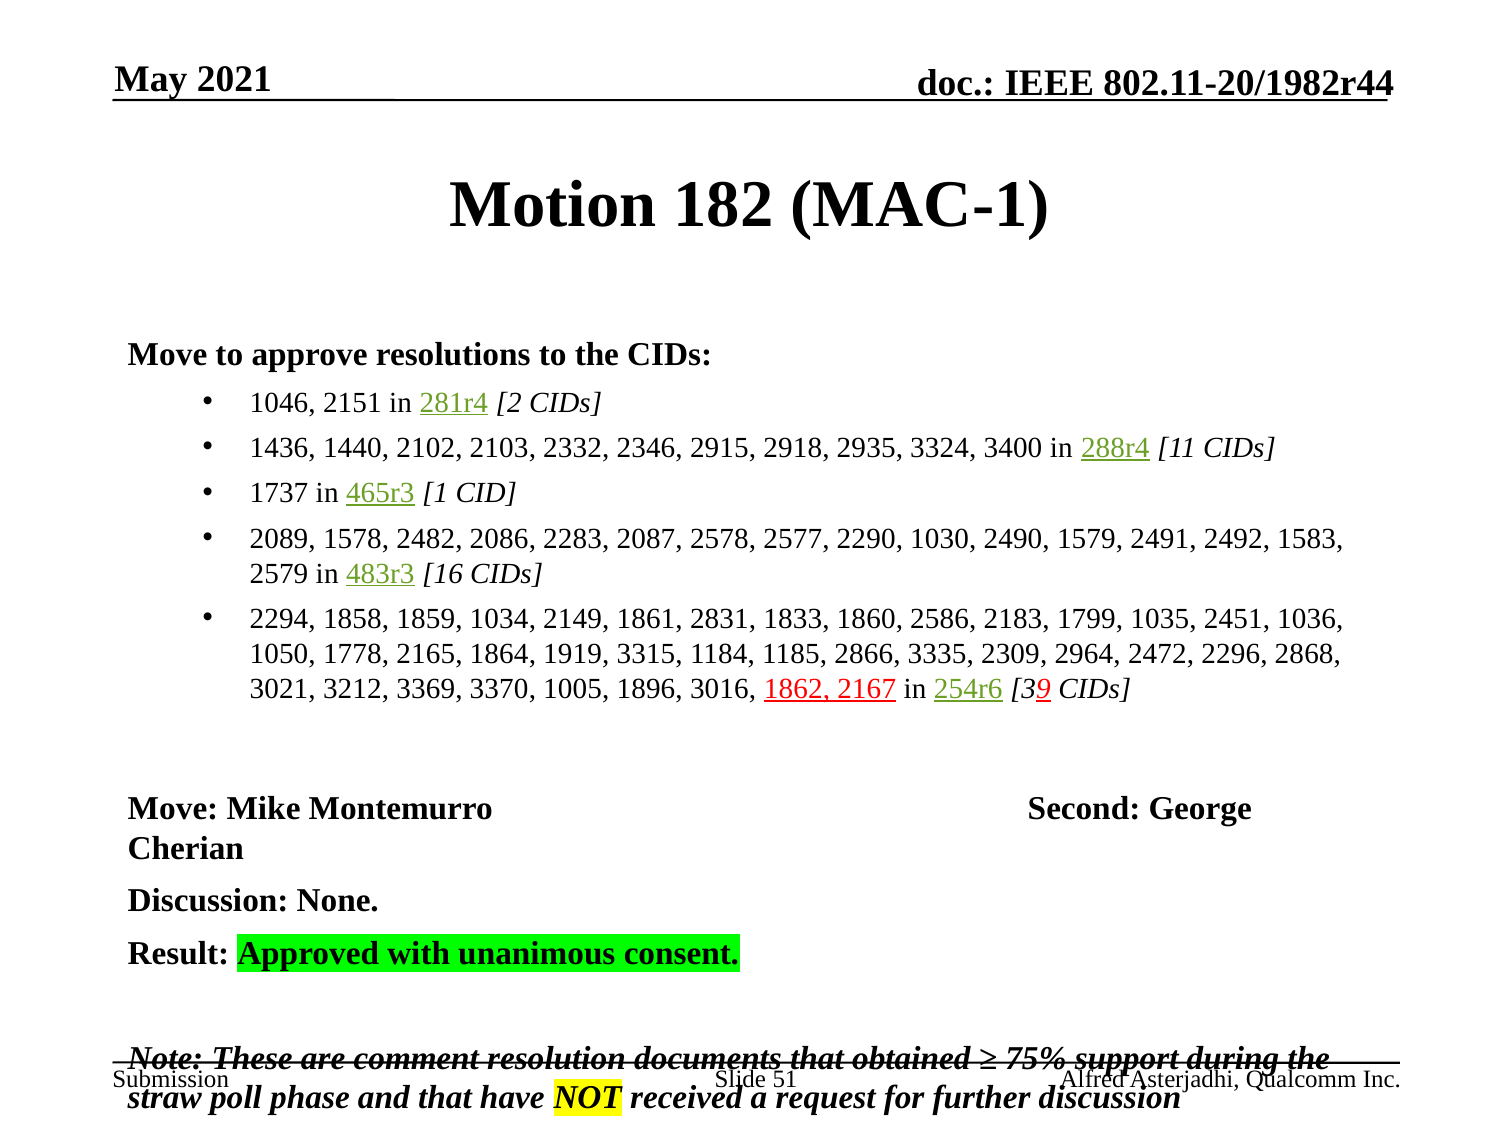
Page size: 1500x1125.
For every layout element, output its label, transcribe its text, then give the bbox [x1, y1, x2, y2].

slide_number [114, 54, 423, 100]
slide_number Slide 51 [712, 1061, 800, 1123]
footer Alfred Asterjadhi, Qualcomm Inc. [878, 1061, 1402, 1093]
list Move to approve resolutions to the CIDs: 1046, 2151 in 281r4 [2 CIDs] 1436, 1440, 2102, 2103, 2332, 2346, 2915, 2918, 2935, 3324, 3400 in 288r4 [11 CIDs] 1737 in 465r3 [1 CID] 2089, 1578, 2482, 2086, 2283, 2087, 2578, 2577, 2290, 1030, 2490, 1579, 2491, 2492, 1583, 2579 in 483r3 [16 CIDs] 2294, 1858, 1859, 1034, 2149, 1861, 2831, 1833, 1860, 2586, 2183, 1799, 1035, 2451, 1036, 1050, 1778, 2165, 1864, 1919, 3315, 1184, 1185, 2866, 3335, 2309, 2964, 2472, 2296, 2868, 3021, 3212, 3369, 3370, 1005, 1896, 3016, 1862, 2167 in 254r6 [39 CIDs] Move: Mike Montemurro Second: George Cherian Discussion: None. Result: Approved with unanimous consent. Note: These are comment resolution documents that obtained ≥ 75% support during the straw poll phase and that have NOT received a request for further discussion [112, 324, 1388, 1063]
title Motion 182 (MAC-1) [112, 112, 1388, 288]
